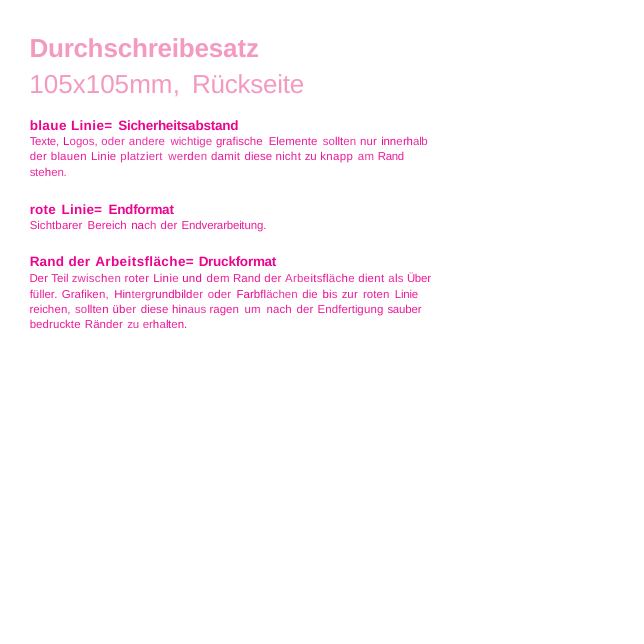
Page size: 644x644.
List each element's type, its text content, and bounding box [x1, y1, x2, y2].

title Durchschreibesatz 105x105mm, Rückseite [27, 24, 334, 113]
list blaue Linie= Sicherheitsabstand Texte, Logos, oder andere wichtige grafische Elemente sollten nur innerhalb der blauen Linie platziert werden damit diese nicht zu knapp am Rand stehen. rote Linie= Endformat Sichtbarer Bereich nach der Endverarbeitung. Rand der Arbeitsfläche= Druckformat Der Teil zwischen roter Linie und dem Rand der Arbeitsfläche dient als Über­ füller. Grafiken, Hintergrundbilder oder Farbflächen die bis zur roten Linie reichen, sollten über diese hinaus ragen um nach der Endfertigung sauber bedruckte Ränder zu erhalten. [27, 113, 437, 476]
